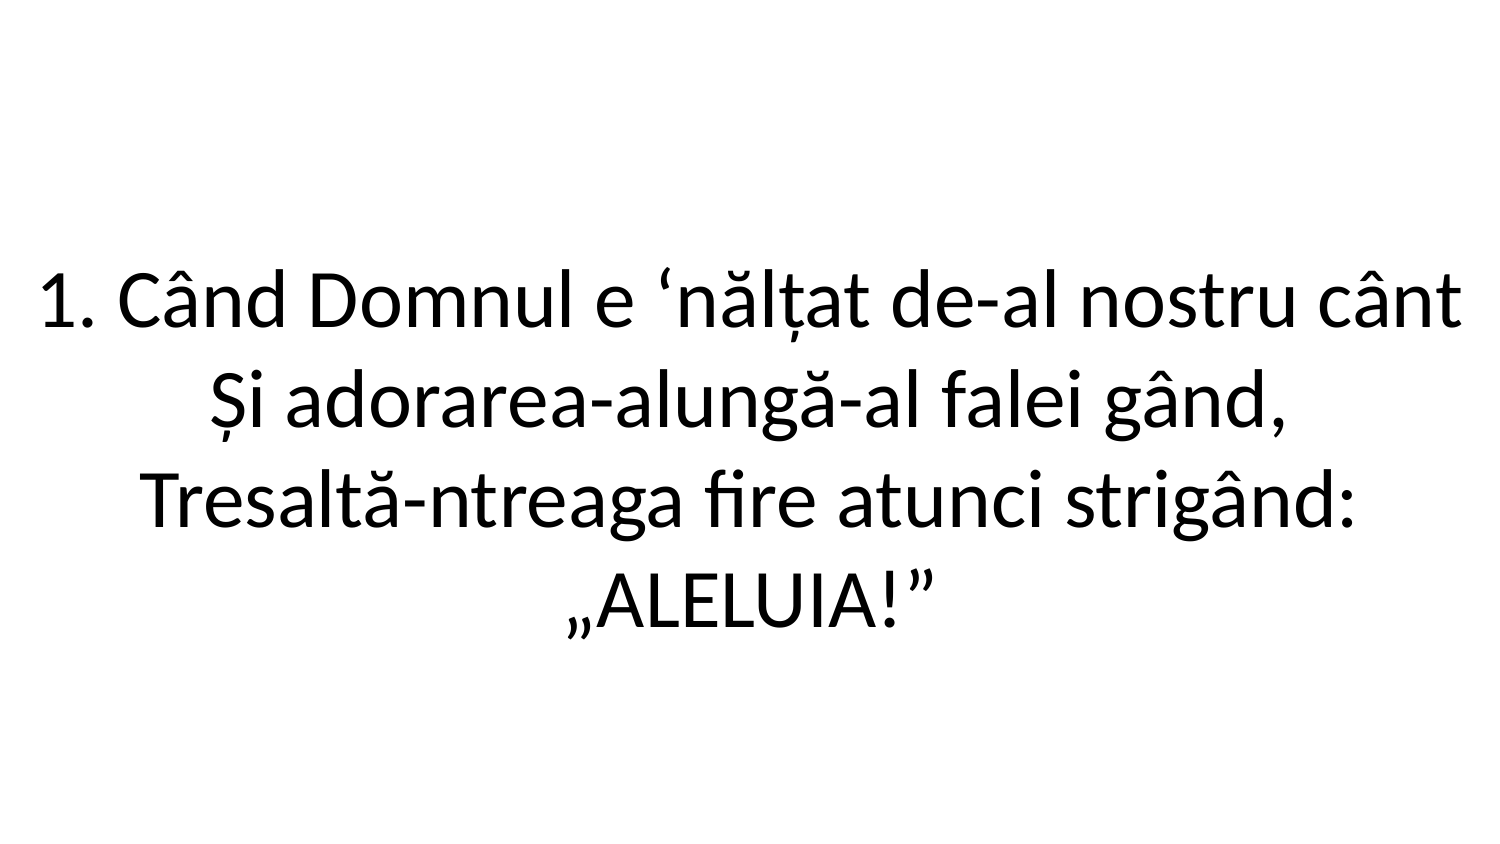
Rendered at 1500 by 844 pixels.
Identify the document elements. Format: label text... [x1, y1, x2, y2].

text_box 1. Când Domnul e ‘nălțat de-al nostru cânt Și adorarea-alungă-al falei gând, Tresaltă-ntreaga fire atunci strigând: „ALELUIA!” [20, 192, 1480, 652]
